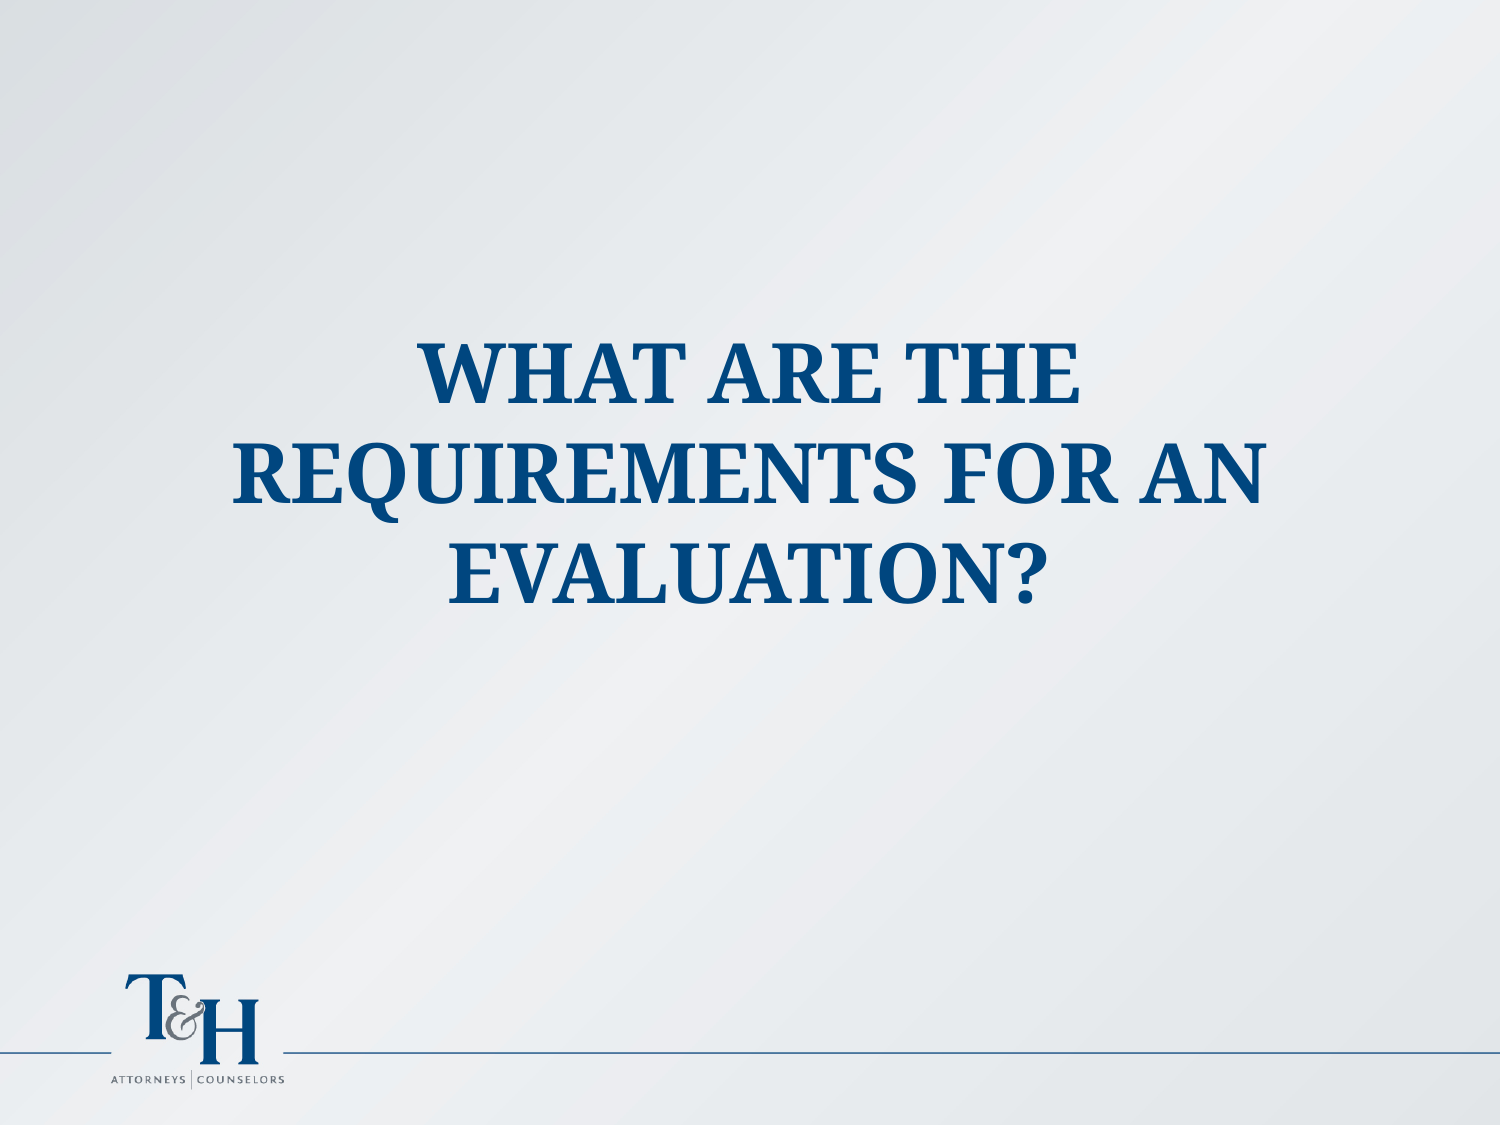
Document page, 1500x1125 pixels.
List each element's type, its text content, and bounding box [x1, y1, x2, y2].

title What ARE THE REQUIREMENTS FOR an evaluation? [112, 312, 1388, 631]
picture [0, 0, 1500, 1125]
